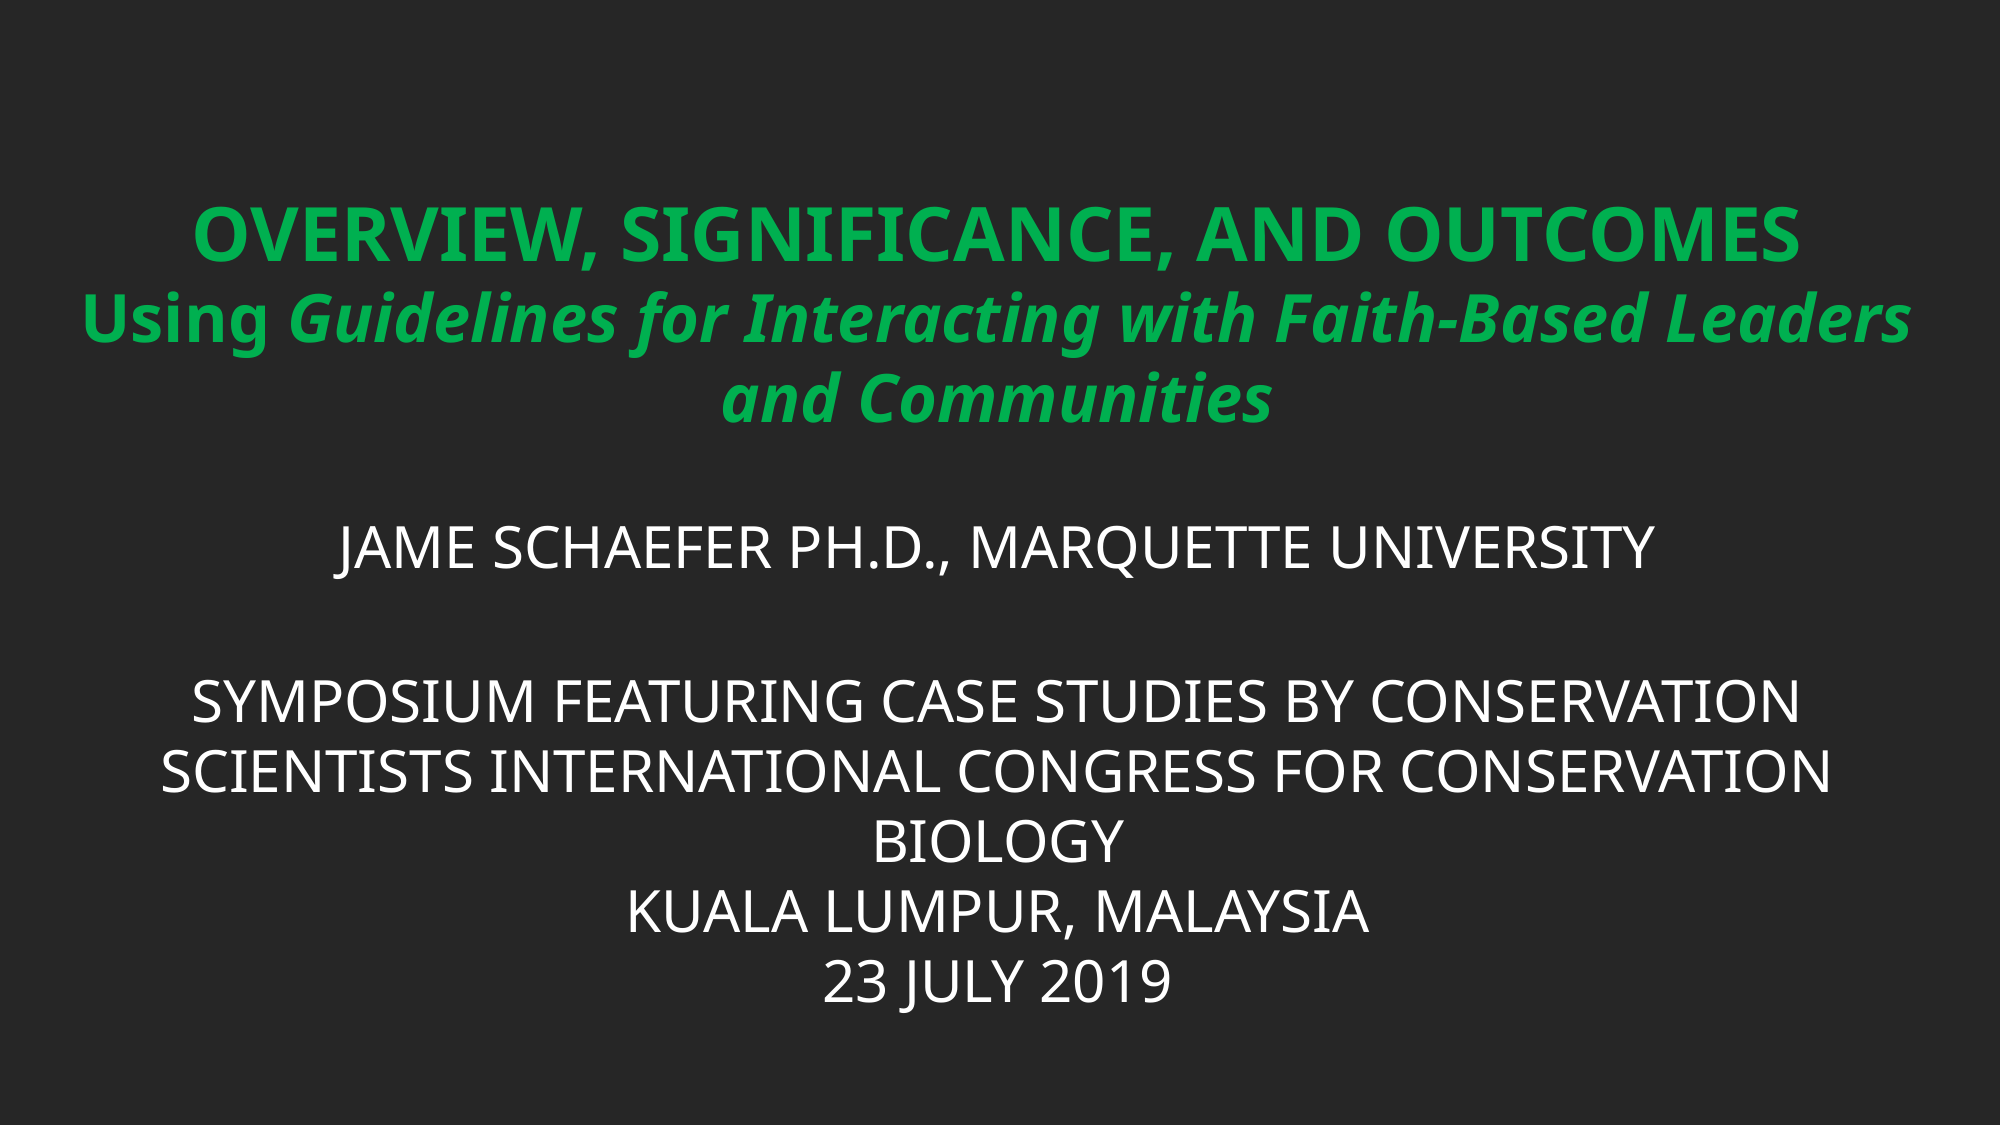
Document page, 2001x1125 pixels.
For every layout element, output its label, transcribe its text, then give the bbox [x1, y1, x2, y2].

subtitle Jame Schaefer Ph.D., Marquette University Symposium Featuring Case Studies by Conservation Scientists International Congress for Conservation Biology Kuala Lumpur, Malaysia 23 July 2019 [47, 502, 1949, 1100]
title OVERVIEW, SIGNIFICANCE, AND OUTCOMES Using Guidelines for Interacting with Faith-Based Leaders and Communities [47, 108, 1949, 444]
